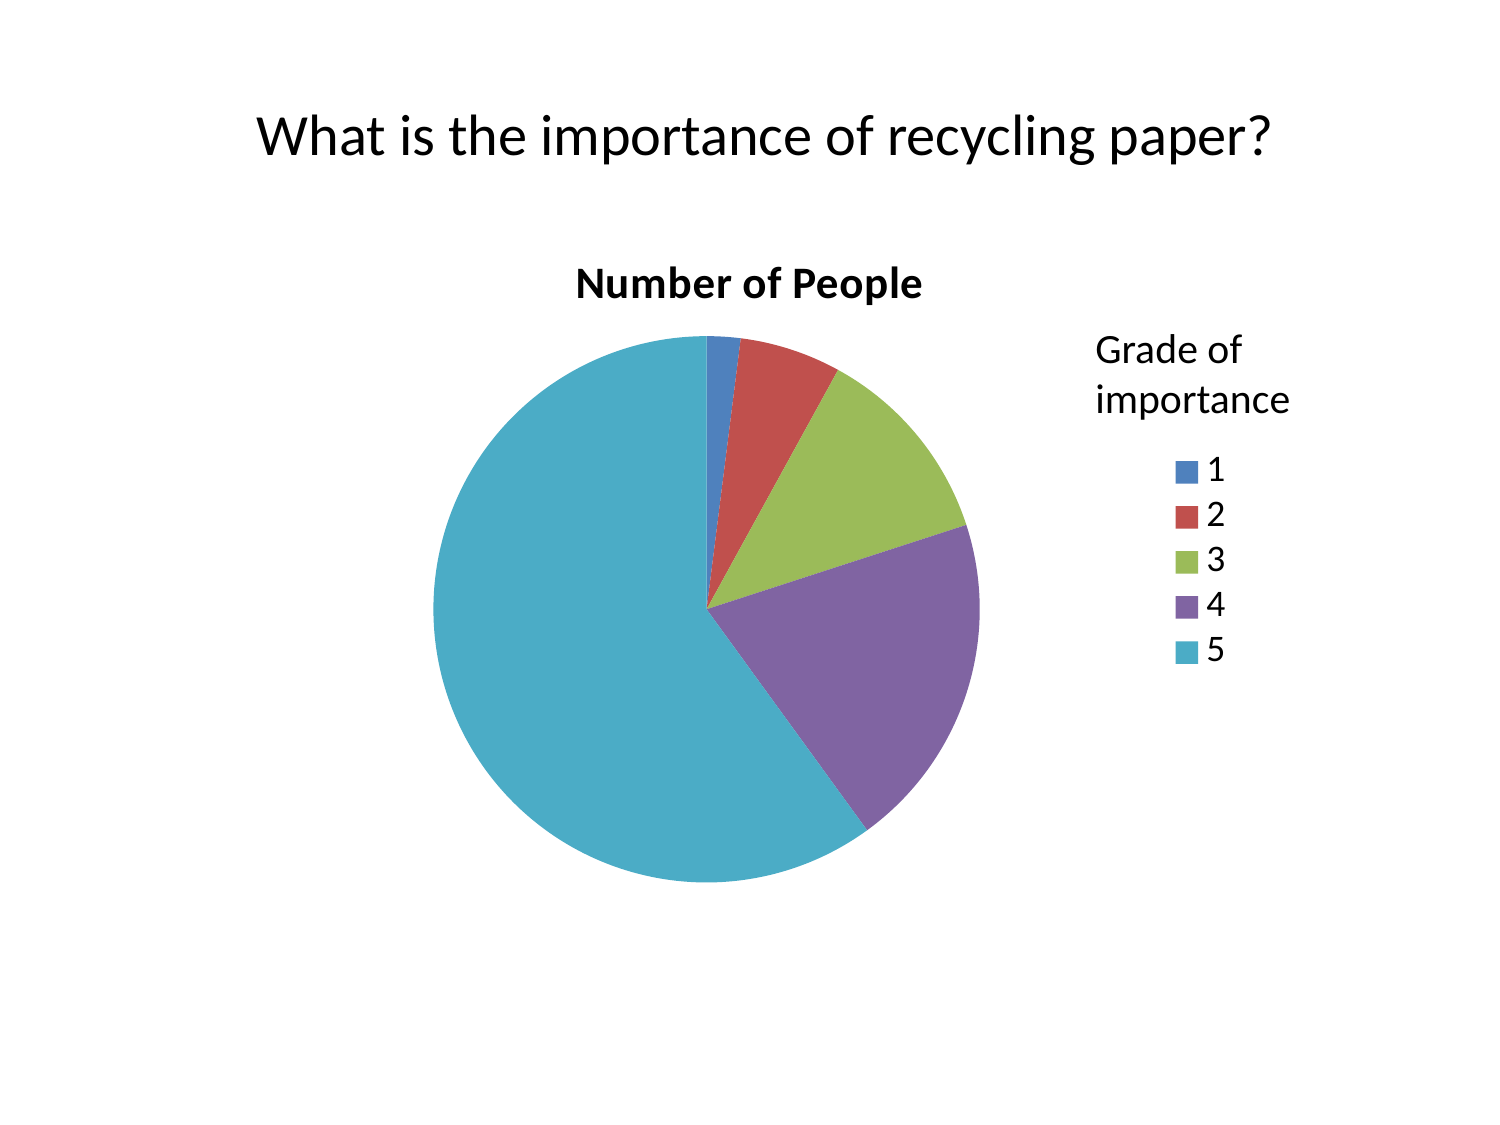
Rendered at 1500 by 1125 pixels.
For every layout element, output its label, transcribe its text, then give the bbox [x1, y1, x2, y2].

text_box Grade of importance [1254, 314, 1341, 430]
chart [249, 228, 1251, 897]
text_box What is the importance of recycling paper? [242, 90, 1341, 175]
